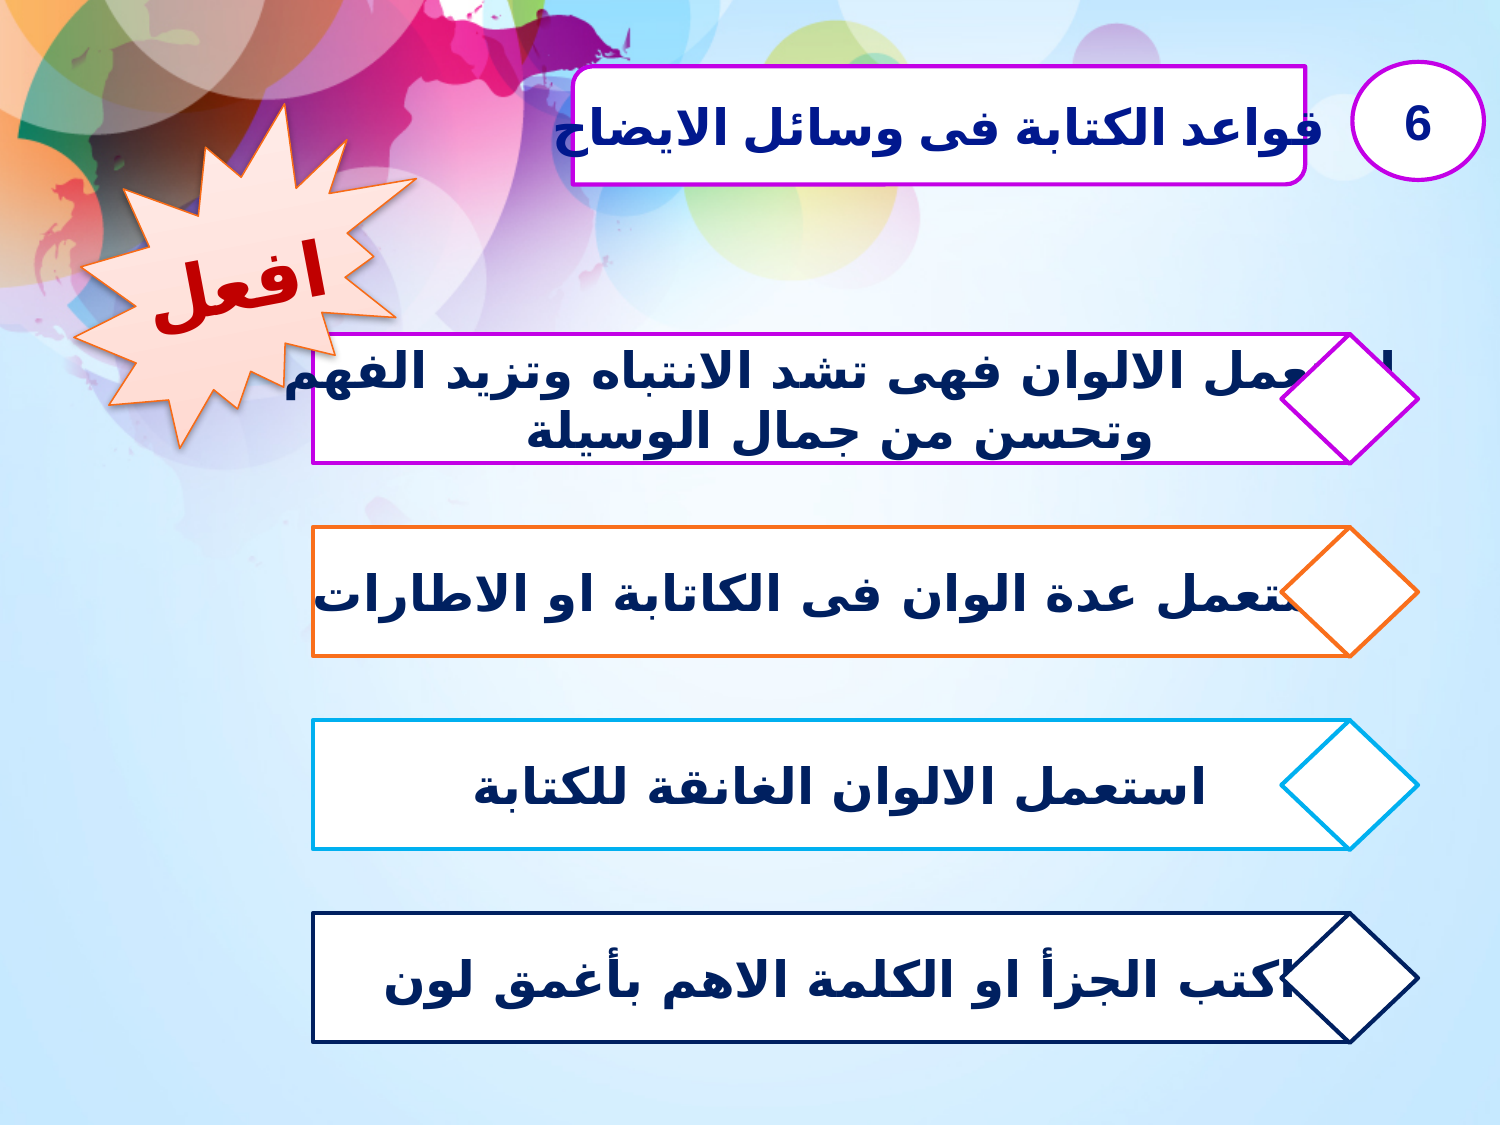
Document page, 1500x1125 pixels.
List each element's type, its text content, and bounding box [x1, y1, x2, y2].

text_box 6 [1350, 59, 1487, 183]
text_box استعمل الالوان الغانقة للكتابة [311, 718, 1347, 851]
text_box [1279, 525, 1421, 659]
picture [0, 0, 1500, 1125]
text_box اكتب الجزأ او الكلمة الاهم بأغمق لون [311, 911, 1347, 1044]
text_box [1279, 718, 1421, 852]
text_box [1279, 911, 1421, 1045]
text_box [1279, 332, 1421, 466]
text_box افعل [73, 103, 418, 450]
text_box قواعد الكتابة فى وسائل الايضاح [570, 64, 1308, 187]
text_box استعمل الالوان فهى تشد الانتباه وتزيد الفهم وتحسن من جمال الوسيلة [311, 332, 1347, 465]
text_box استعمل عدة الوان فى الكاتابة او الاطارات [311, 525, 1347, 658]
